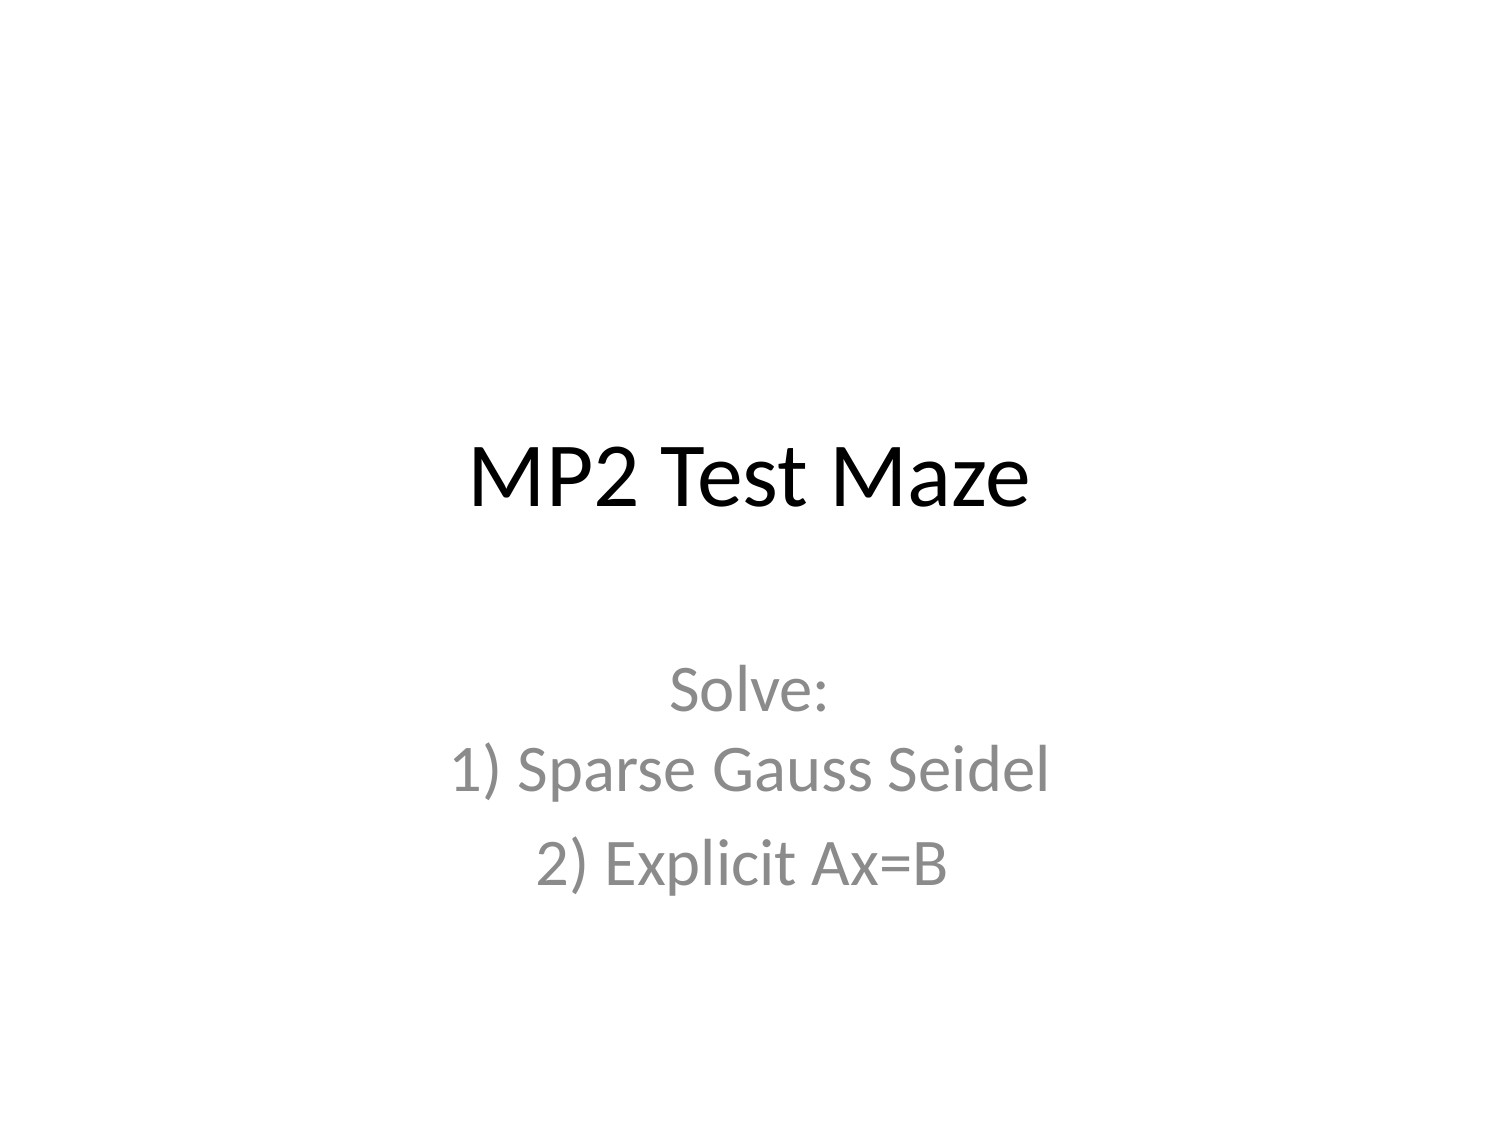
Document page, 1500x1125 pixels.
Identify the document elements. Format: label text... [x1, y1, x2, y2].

subtitle Solve: 1) Sparse Gauss Seidel 2) Explicit Ax=B [225, 637, 1275, 925]
title MP2 Test Maze [112, 349, 1388, 591]
